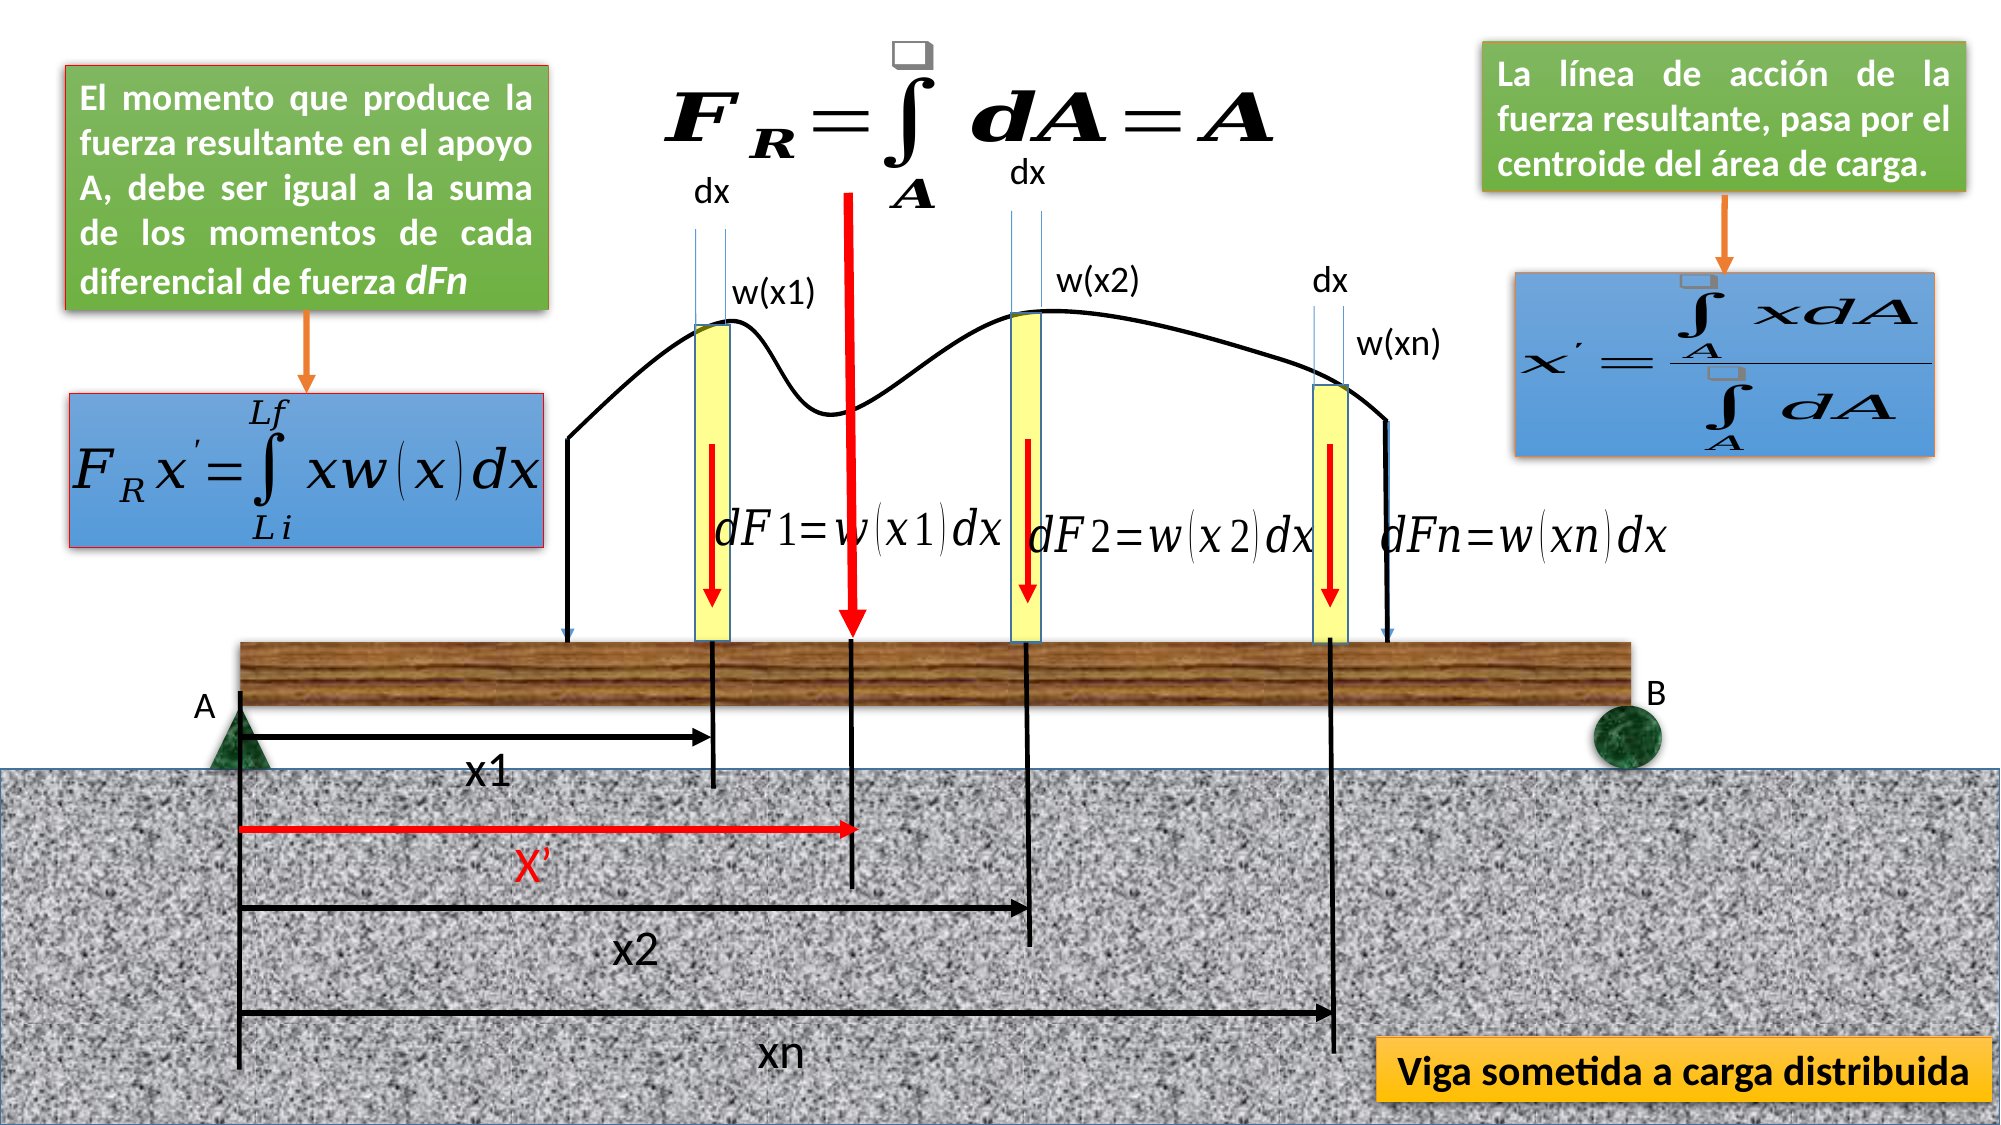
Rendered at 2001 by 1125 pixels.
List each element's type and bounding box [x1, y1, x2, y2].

text_box [1297, 247, 1670, 645]
text_box [1279, 139, 1318, 637]
text_box [0, 642, 2000, 1125]
text_box [1482, 41, 1967, 456]
text_box [239, 637, 1335, 1087]
text_box [567, 310, 660, 637]
text_box [660, 37, 1279, 638]
text_box [64, 65, 549, 548]
